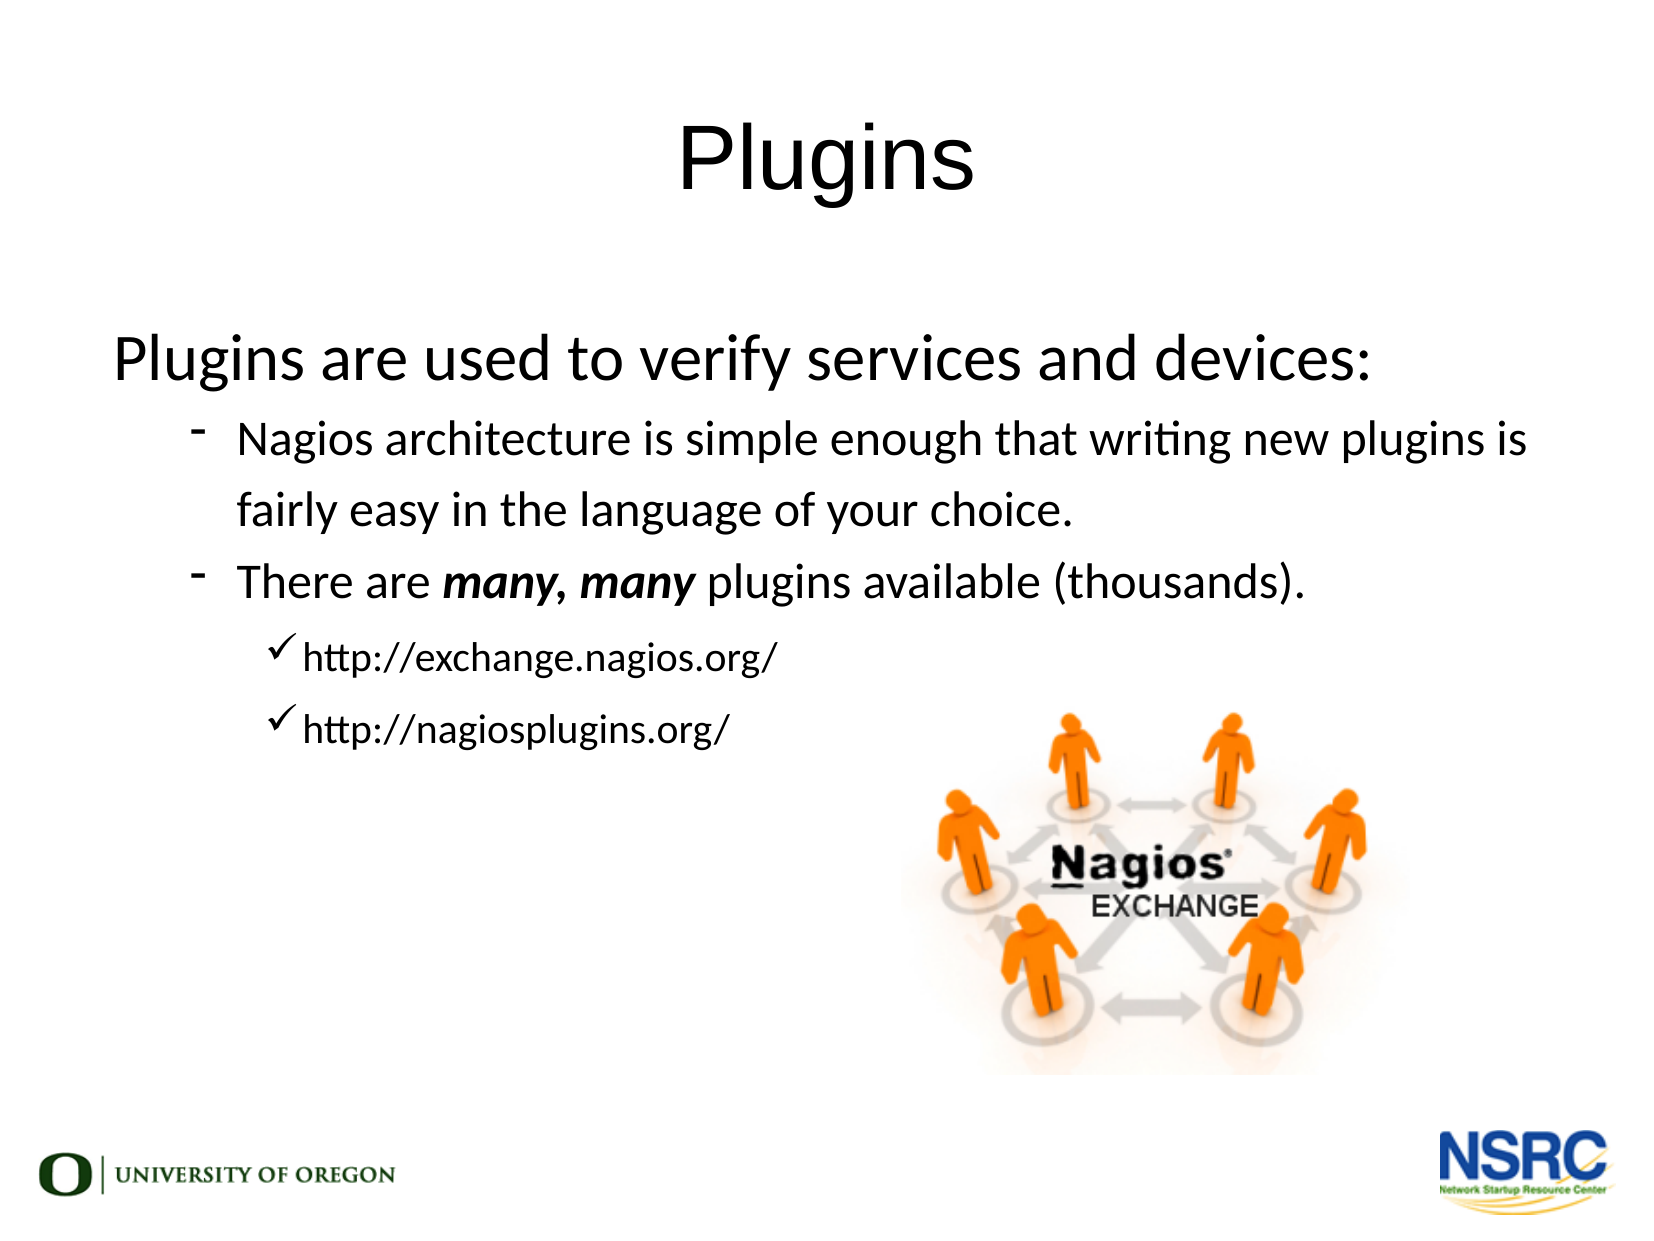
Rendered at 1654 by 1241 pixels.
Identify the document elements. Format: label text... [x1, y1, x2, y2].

picture [37, 1151, 397, 1198]
picture [1440, 1130, 1616, 1215]
text_box Plugins [82, 49, 1571, 257]
picture [900, 704, 1411, 1075]
text_box Plugins are used to verify services and devices: Nagios architecture is simple enough that writing new plugins is fairly easy in the language of your choice. There are many, many plugins available (thousands). http://exchange.nagios.org/ http://nagiosplugins.org/ [96, 319, 1613, 1144]
